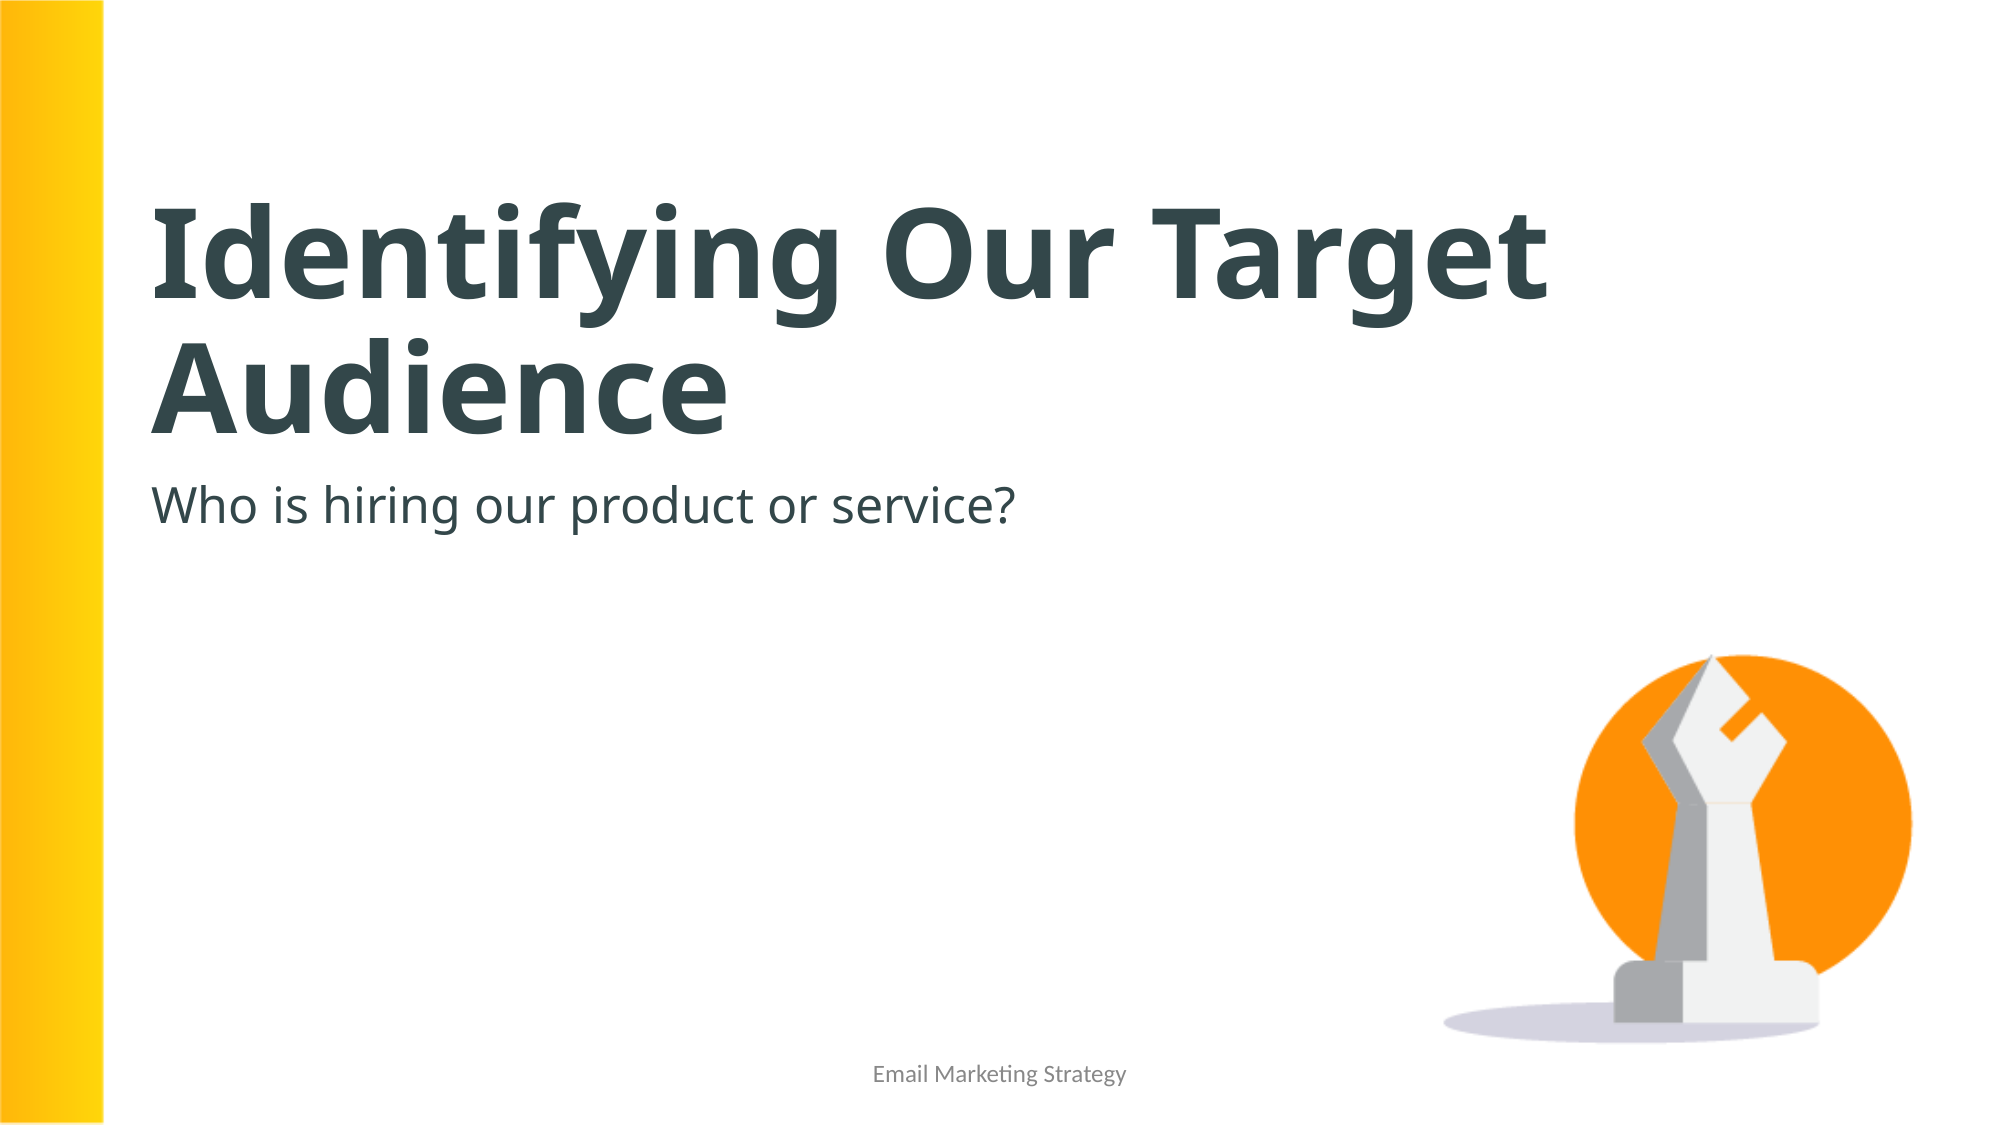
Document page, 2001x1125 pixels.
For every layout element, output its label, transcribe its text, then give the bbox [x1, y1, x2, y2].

picture [0, 0, 2001, 1125]
title Identifying Our Target Audience [136, 0, 1862, 468]
footer Email Marketing Strategy [662, 1042, 1338, 1103]
list Who is hiring our product or service? [136, 472, 1862, 719]
